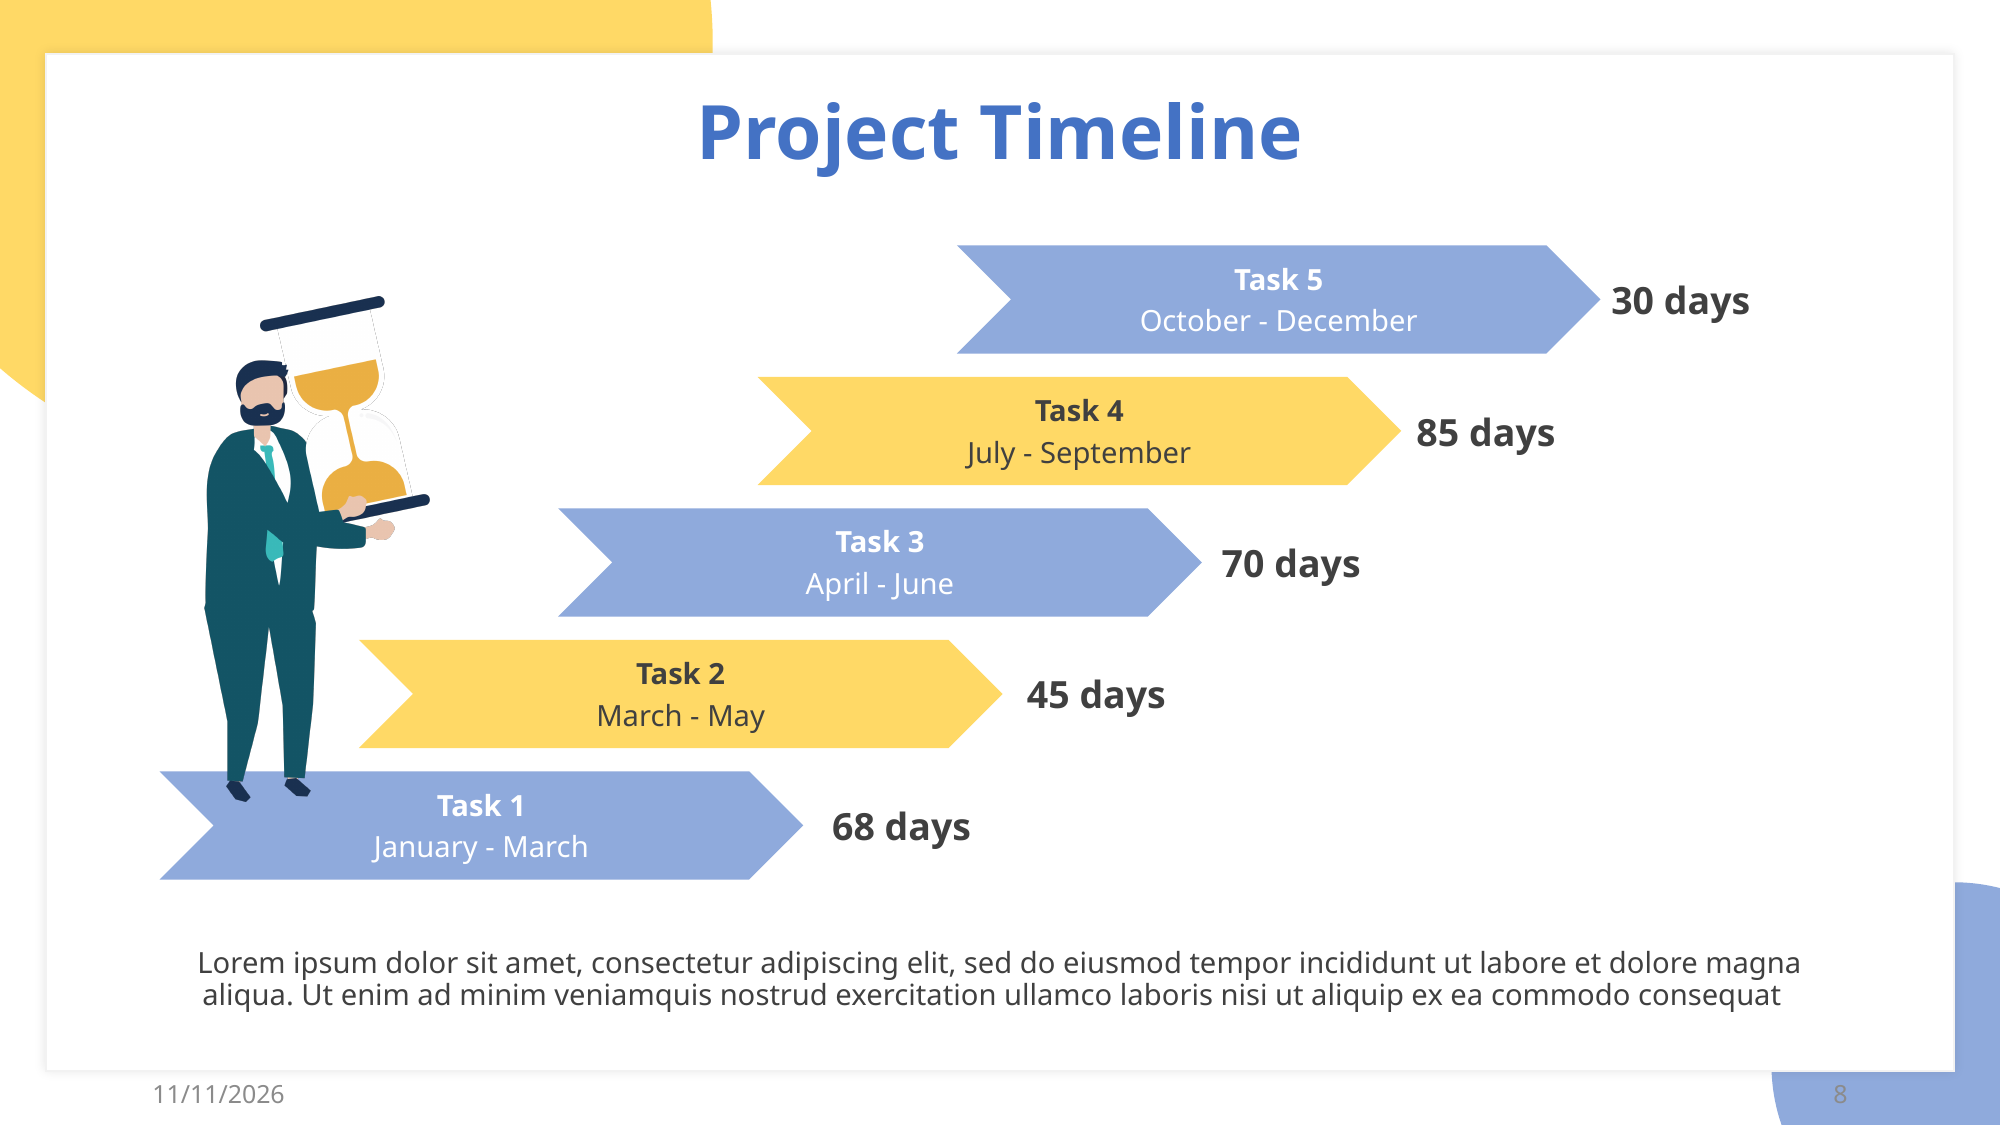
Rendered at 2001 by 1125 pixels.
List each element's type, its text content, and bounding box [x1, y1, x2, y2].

text_box [0, 0, 714, 401]
text_box July - September [872, 434, 1287, 470]
text_box [755, 375, 1403, 487]
text_box 45 days [1026, 671, 1257, 717]
text_box Project Timeline [91, 84, 1909, 175]
text_box [1863, 881, 2000, 1125]
text_box Task 4 [872, 392, 1287, 428]
text_box Lorem ipsum dolor sit amet, consectetur adipiscing elit, sed do eiusmod tempor incididunt ut labore et dolore magna aliqua. Ut enim ad minim veniamquis nostrud exercitation ullamco laboris nisi ut aliquip ex ea commodo consequat [157, 948, 1843, 1012]
text_box Task 5 [1071, 260, 1486, 296]
text_box 70 days [1221, 539, 1451, 586]
text_box [555, 507, 1204, 618]
text_box October - December [1071, 302, 1486, 338]
text_box Task 3 [672, 523, 1088, 559]
text_box [430, 638, 1005, 750]
text_box [157, 770, 805, 881]
picture [204, 296, 430, 802]
text_box [954, 244, 1603, 355]
text_box Task 1 [274, 786, 689, 822]
text_box [45, 53, 1955, 1072]
slide_number 8 [1412, 1065, 1863, 1125]
text_box Task 2 [473, 655, 888, 691]
text_box March - May [473, 697, 888, 733]
text_box April - June [672, 565, 1088, 601]
text_box 68 days [832, 802, 1062, 849]
text_box January - March [274, 828, 689, 864]
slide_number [137, 1065, 588, 1125]
text_box 85 days [1416, 408, 1646, 454]
text_box 30 days [1611, 276, 1841, 322]
